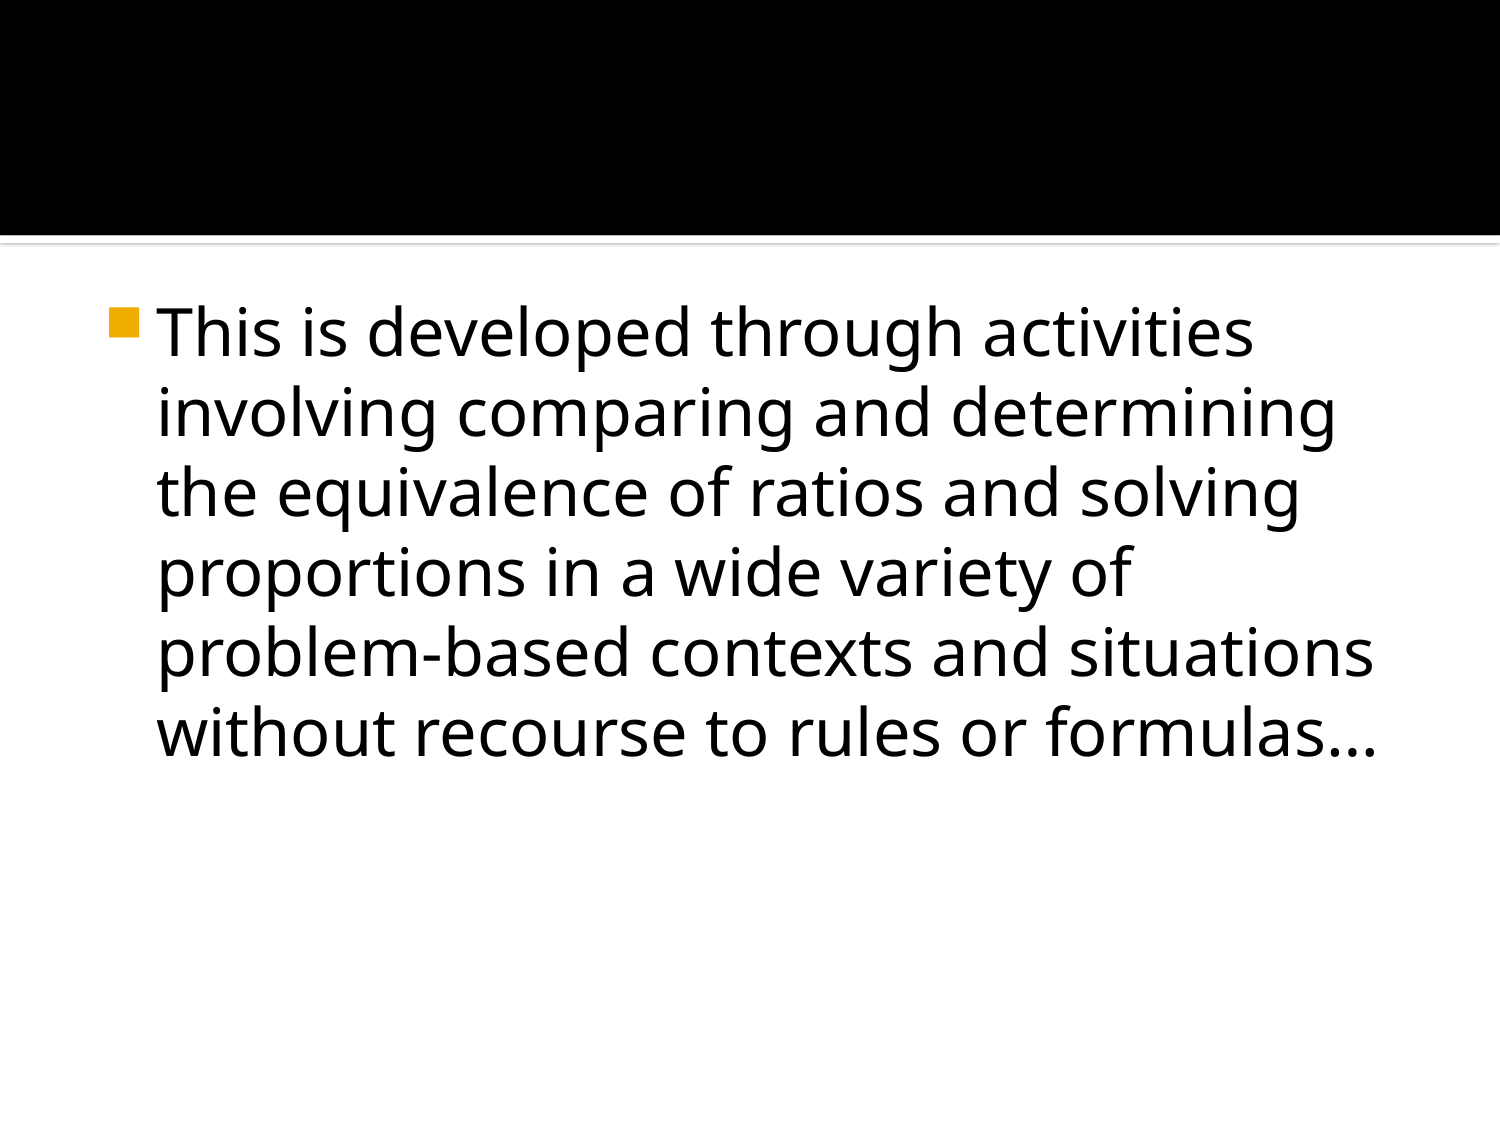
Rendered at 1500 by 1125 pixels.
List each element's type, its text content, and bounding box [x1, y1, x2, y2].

list This is developed through activities involving comparing and determining the equivalence of ratios and solving proportions in a wide variety of problem-based contexts and situations without recourse to rules or formulas… [75, 275, 1425, 1018]
